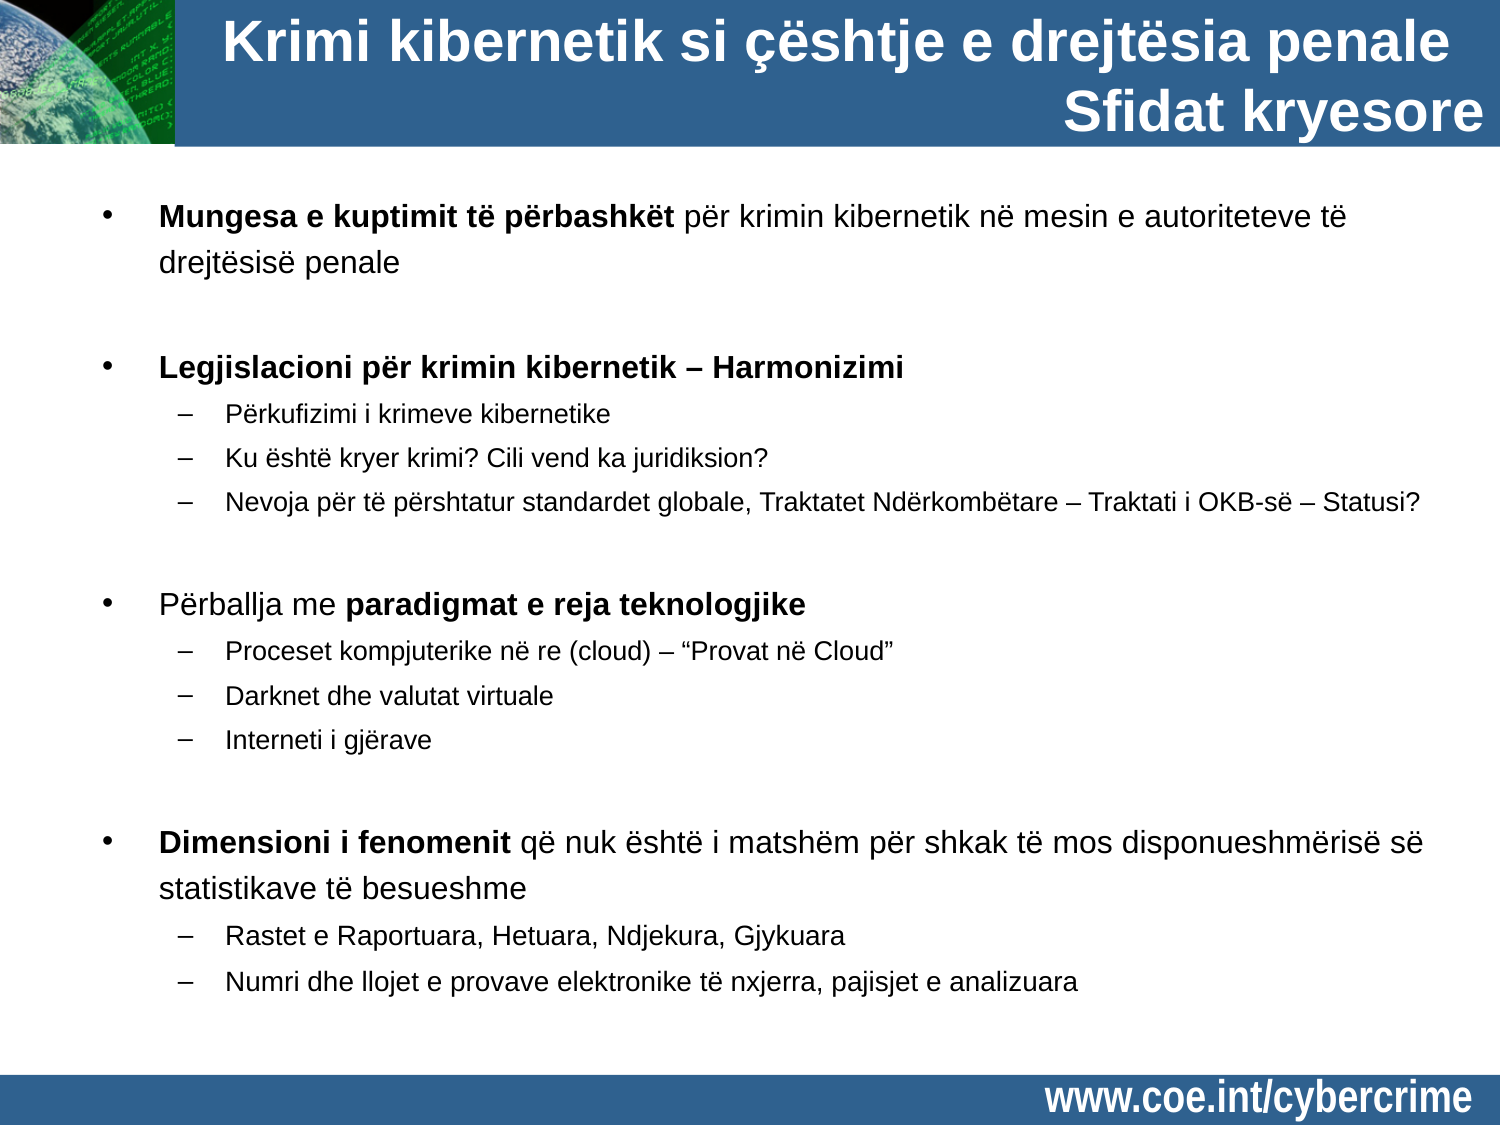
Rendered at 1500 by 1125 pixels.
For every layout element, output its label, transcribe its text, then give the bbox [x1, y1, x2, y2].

text_box Mungesa e kuptimit të përbashkët për krimin kibernetik në mesin e autoriteteve të drejtësisë penale Legjislacioni për krimin kibernetik – Harmonizimi Përkufizimi i krimeve kibernetike Ku është kryer krimi? Cili vend ka juridiksion? Nevoja për të përshtatur standardet globale, Traktatet Ndërkombëtare – Traktati i OKB-së – Statusi? Përballja me paradigmat e reja teknologjike Proceset kompjuterike në re (cloud) – “Provat në Cloud” Darknet dhe valutat virtuale Interneti i gjërave Dimensioni i fenomenit që nuk është i matshëm për shkak të mos disponueshmërisë së statistikave të besueshme Rastet e Raportuara, Hetuara, Ndjekura, Gjykuara Numri dhe llojet e provave elektronike të nxjerra, pajisjet e analizuara [87, 180, 1458, 1031]
text_box www.coe.int/cybercrime [1030, 1059, 1500, 1125]
picture [0, 0, 175, 144]
text_box [0, 1073, 1030, 1125]
text_box Krimi kibernetik si çështje e drejtësia penale Sfidat kryesore [177, 0, 1500, 149]
